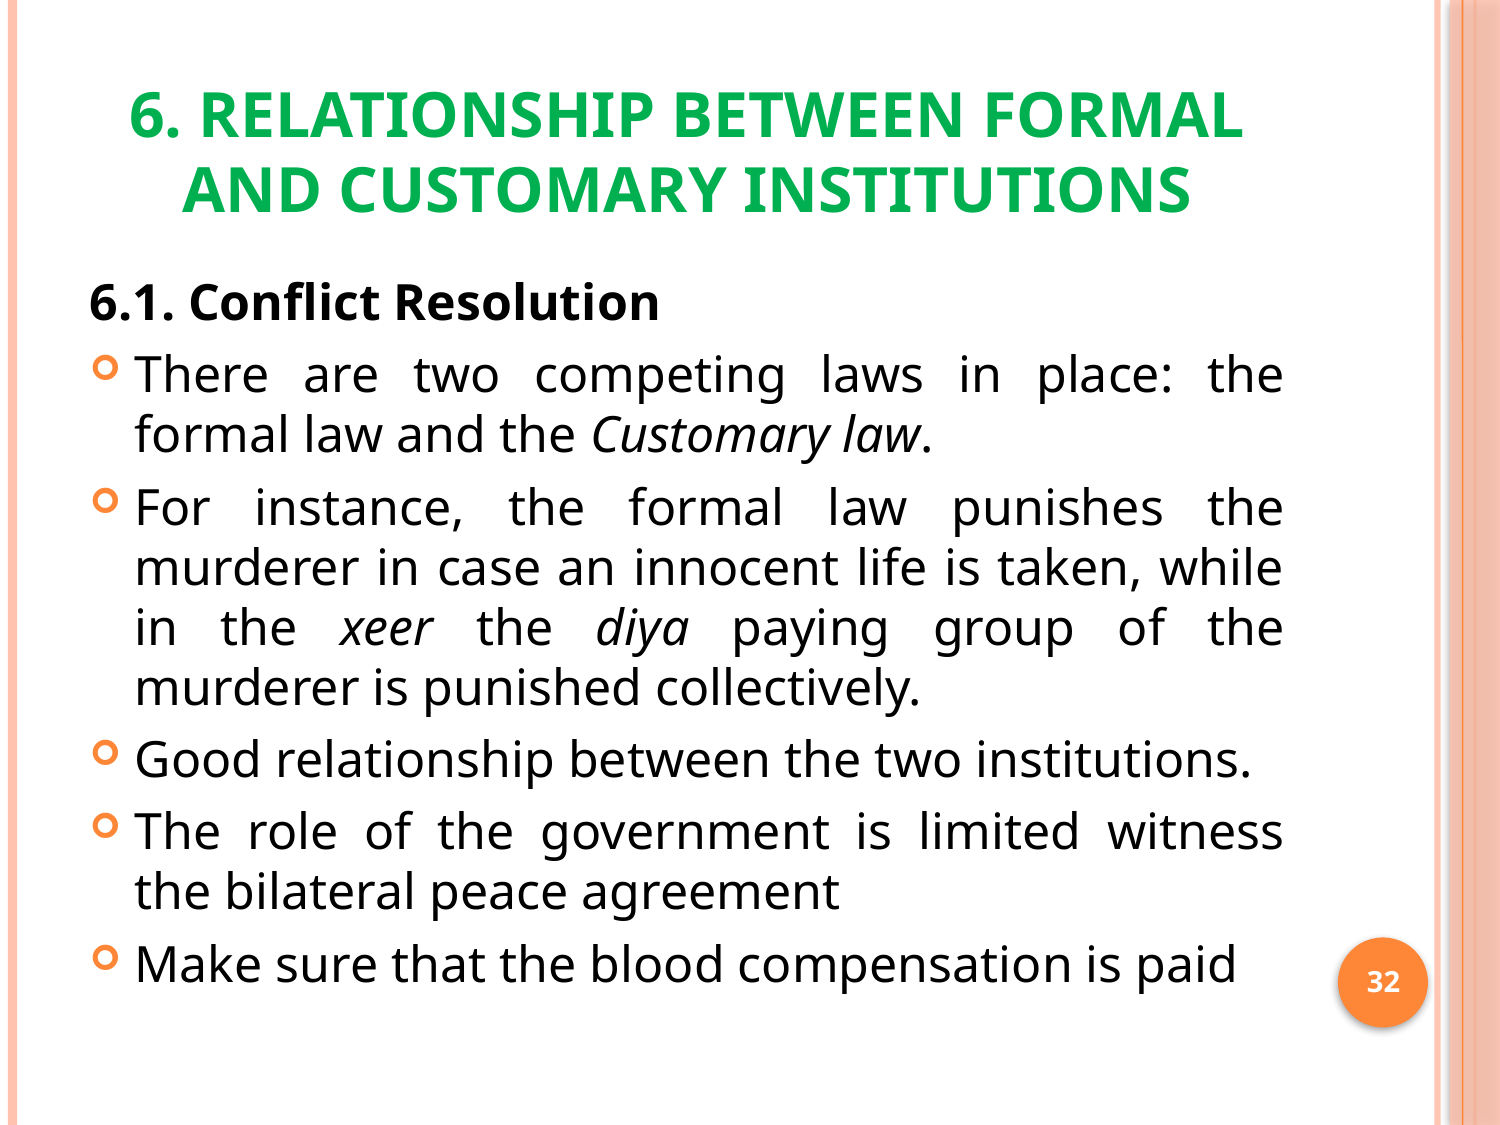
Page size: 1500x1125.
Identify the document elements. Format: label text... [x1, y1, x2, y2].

title 6. Relationship between formal and customary institutions [75, 45, 1300, 233]
slide_number 32 [1333, 940, 1434, 1027]
list 6.1. Conflict Resolution There are two competing laws in place: the formal law and the Customary law. For instance, the formal law punishes the murderer in case an innocent life is taken, while in the xeer the diya paying group of the murderer is punished collectively. Good relationship between the two institutions. The role of the government is limited witness the bilateral peace agreement Make sure that the blood compensation is paid [75, 262, 1300, 1062]
